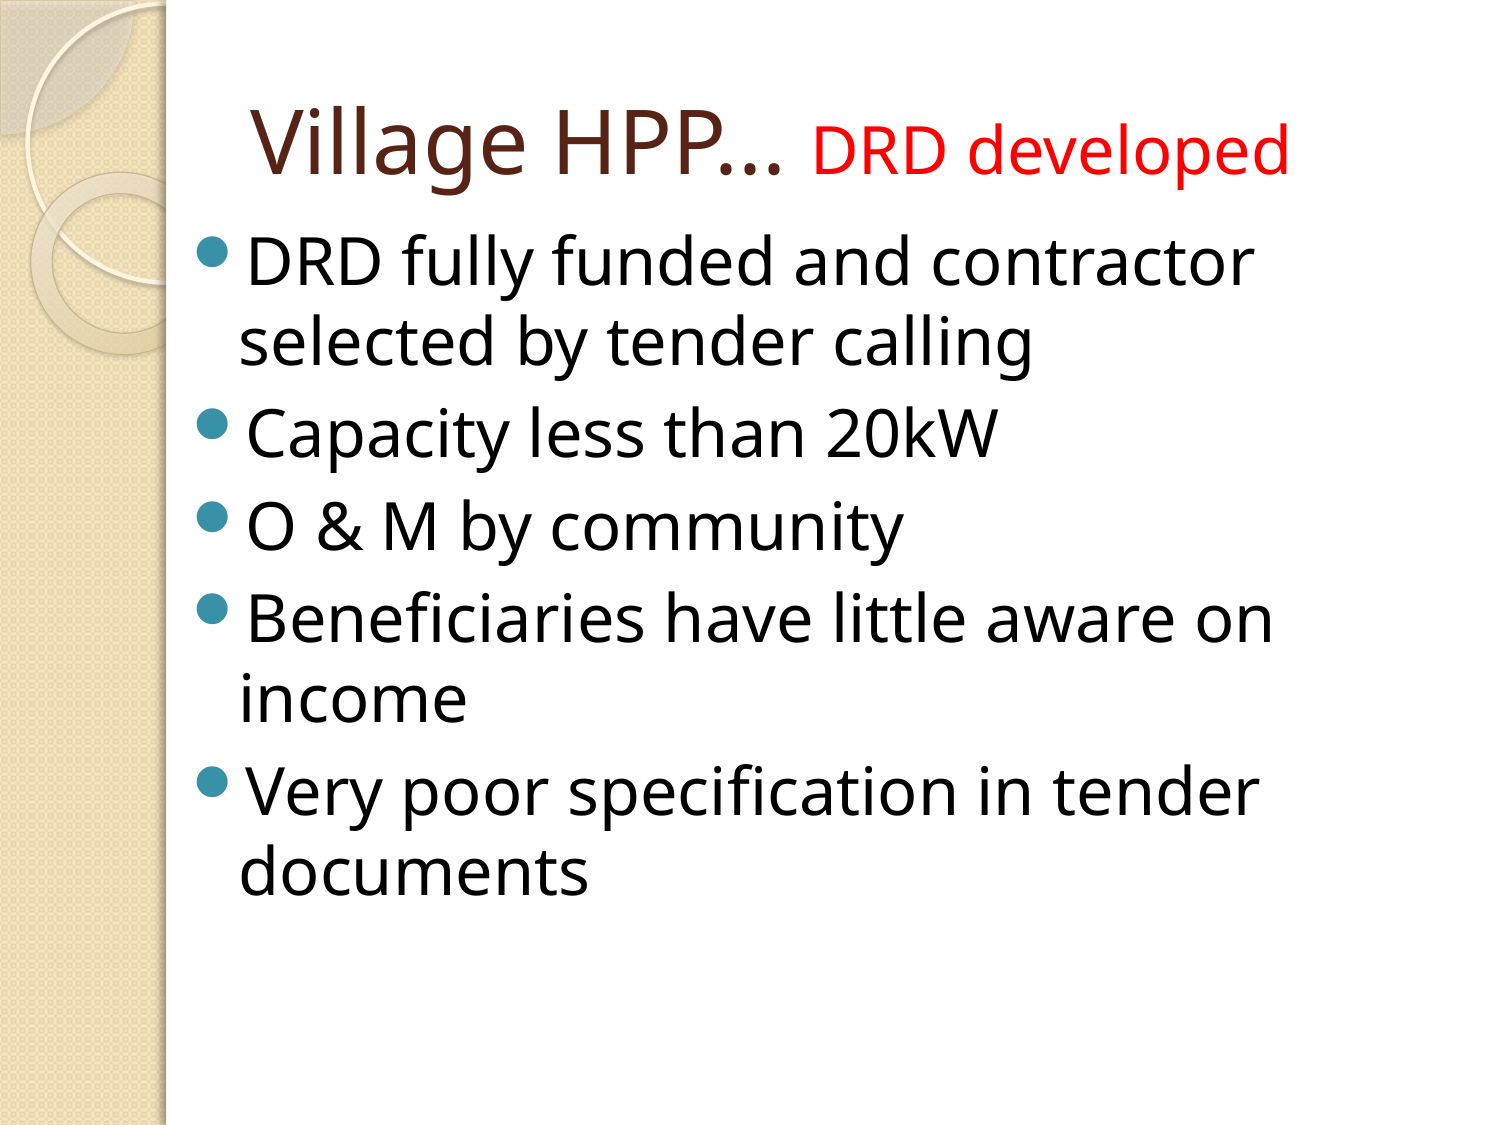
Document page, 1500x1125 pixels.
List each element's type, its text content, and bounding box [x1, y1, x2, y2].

list DRD fully funded and contractor selected by tender calling Capacity less than 20kW O & M by community Beneficiaries have little aware on income Very poor specification in tender documents [164, 210, 1466, 1025]
title Village HPP... DRD developed [235, 45, 1466, 210]
